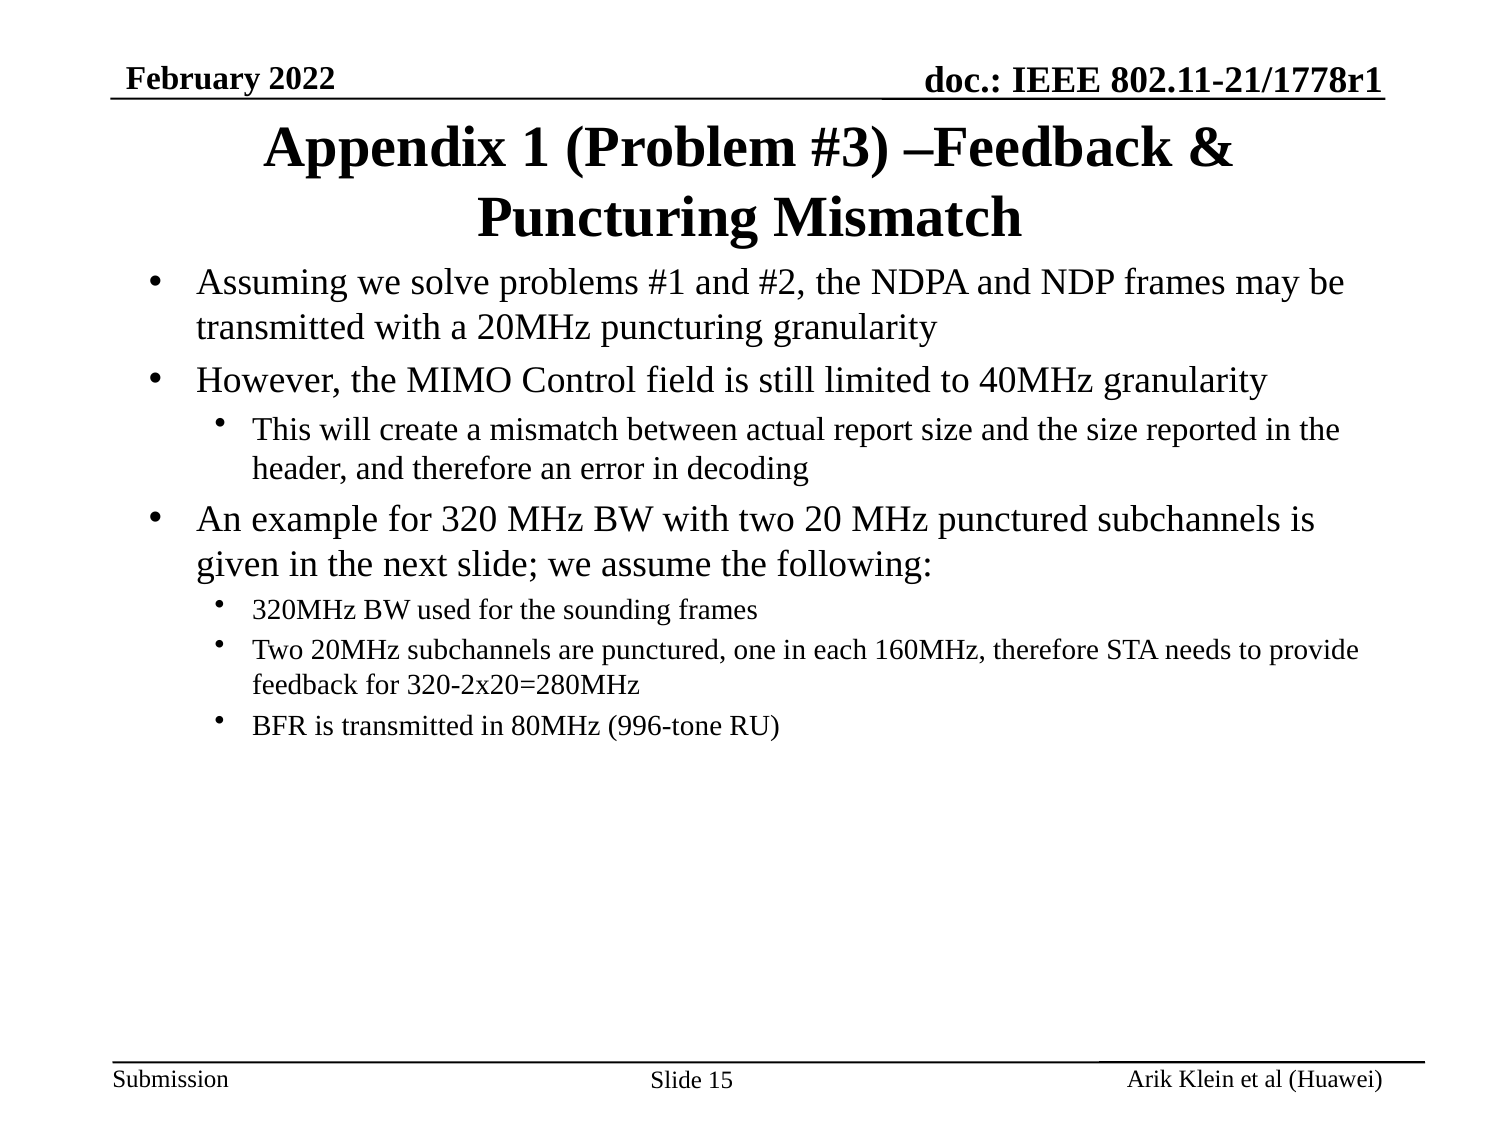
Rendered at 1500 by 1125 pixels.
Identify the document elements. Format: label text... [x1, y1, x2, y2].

list Assuming we solve problems #1 and #2, the NDPA and NDP frames may be transmitted with a 20MHz puncturing granularity However, the MIMO Control field is still limited to 40MHz granularity This will create a mismatch between actual report size and the size reported in the header, and therefore an error in decoding An example for 320 MHz BW with two 20 MHz punctured subchannels is given in the next slide; we assume the following: 320MHz BW used for the sounding frames Two 20MHz subchannels are punctured, one in each 160MHz, therefore STA needs to provide feedback for 320-2x20=280MHz BFR is transmitted in 80MHz (996-tone RU) [124, 249, 1388, 988]
title Appendix 1 (Problem #3) –Feedback & Puncturing Mismatch [112, 133, 1388, 222]
